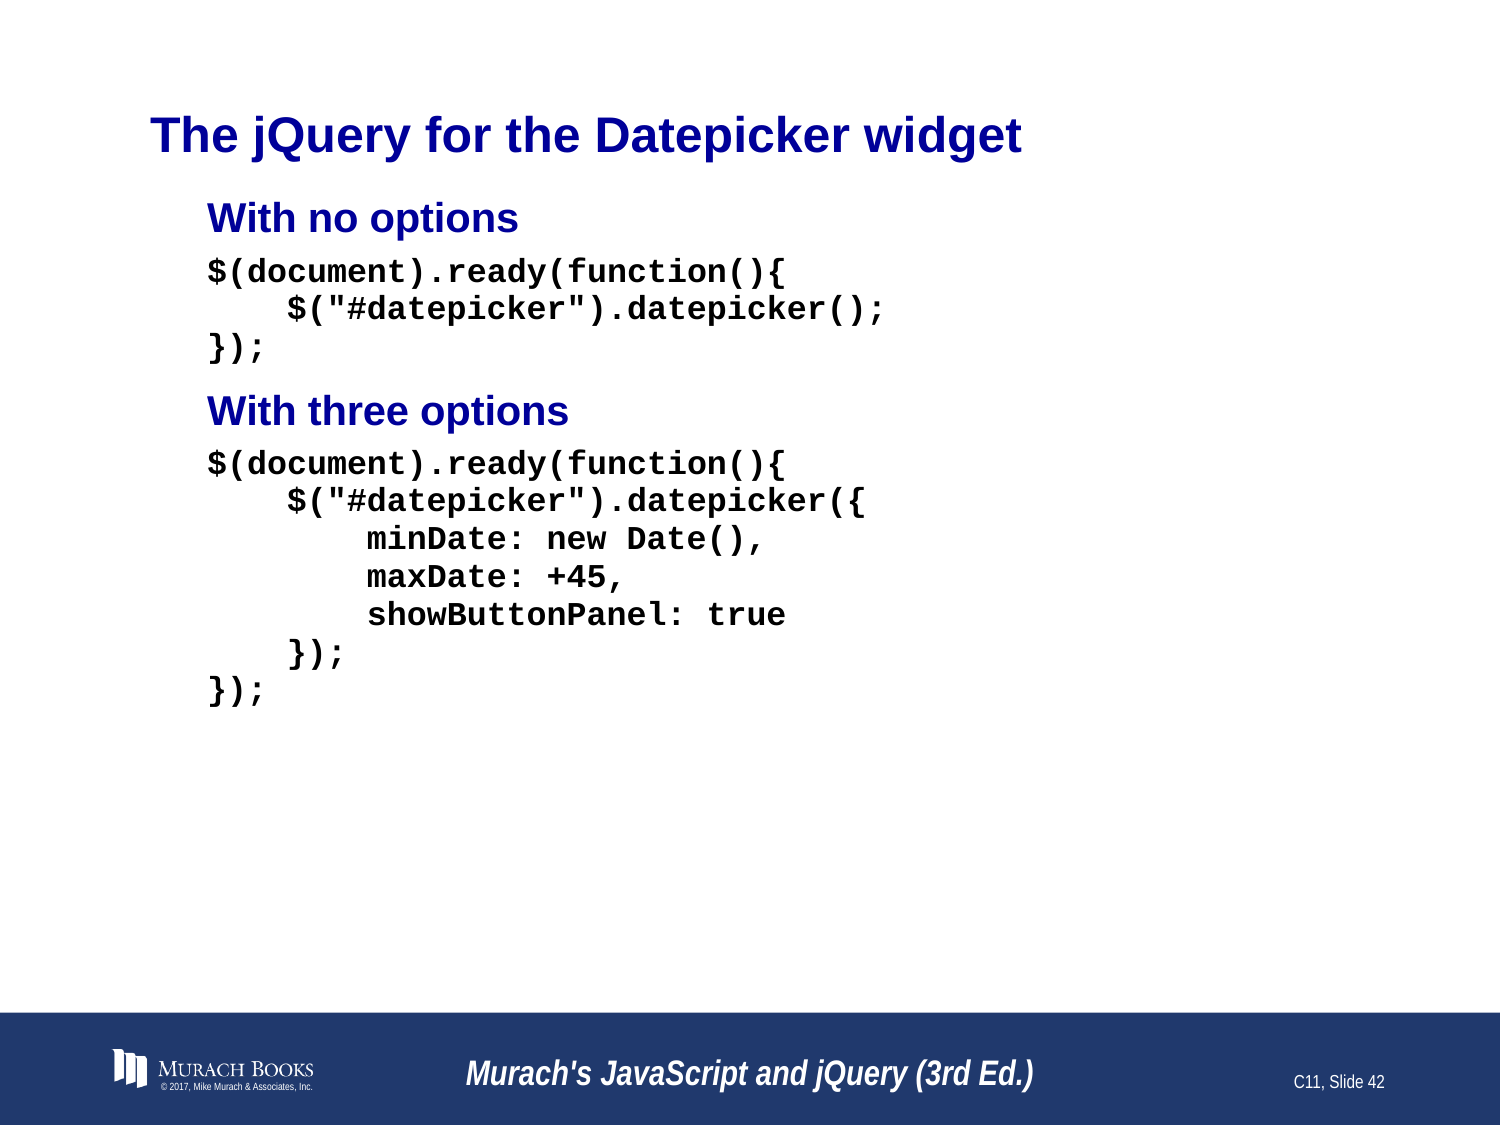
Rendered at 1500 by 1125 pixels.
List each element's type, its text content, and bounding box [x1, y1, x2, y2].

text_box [149, 174, 1350, 711]
slide_number Murach's JavaScript and jQuery (3rd Ed.) [463, 1025, 1050, 1100]
slide_number C11, Slide 42 [1087, 1025, 1400, 1100]
title The jQuery for the Datepicker widget [150, 102, 1350, 164]
footer © 2017, Mike Murach & Associates, Inc. [12, 1025, 463, 1100]
